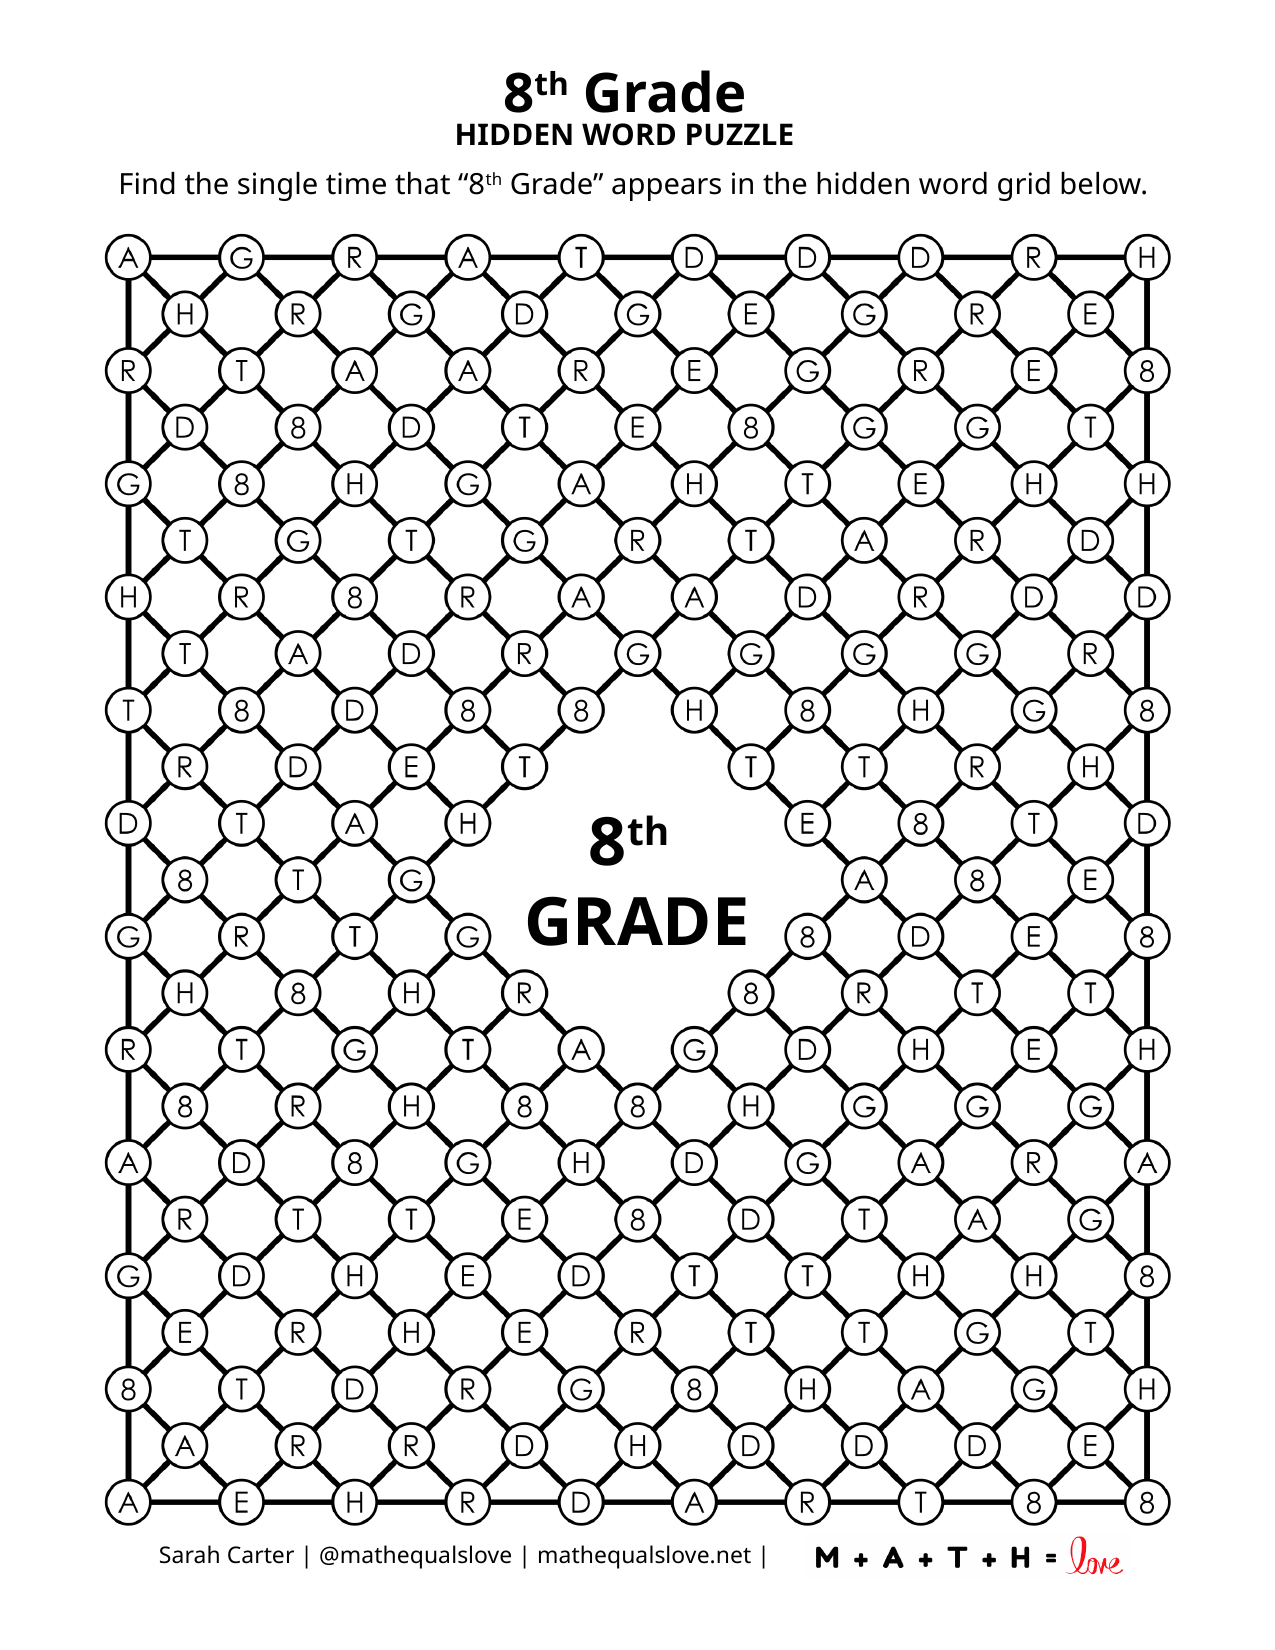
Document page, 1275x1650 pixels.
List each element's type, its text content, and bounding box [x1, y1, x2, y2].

text_box 8th Grade [302, 57, 947, 124]
text_box HIDDEN WORD PUZZLE [319, 108, 930, 159]
picture [97, 226, 1178, 1533]
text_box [143, 1533, 1132, 1579]
text_box Find the single time that “8th Grade” appears in the hidden word grid below. [68, 158, 1206, 208]
